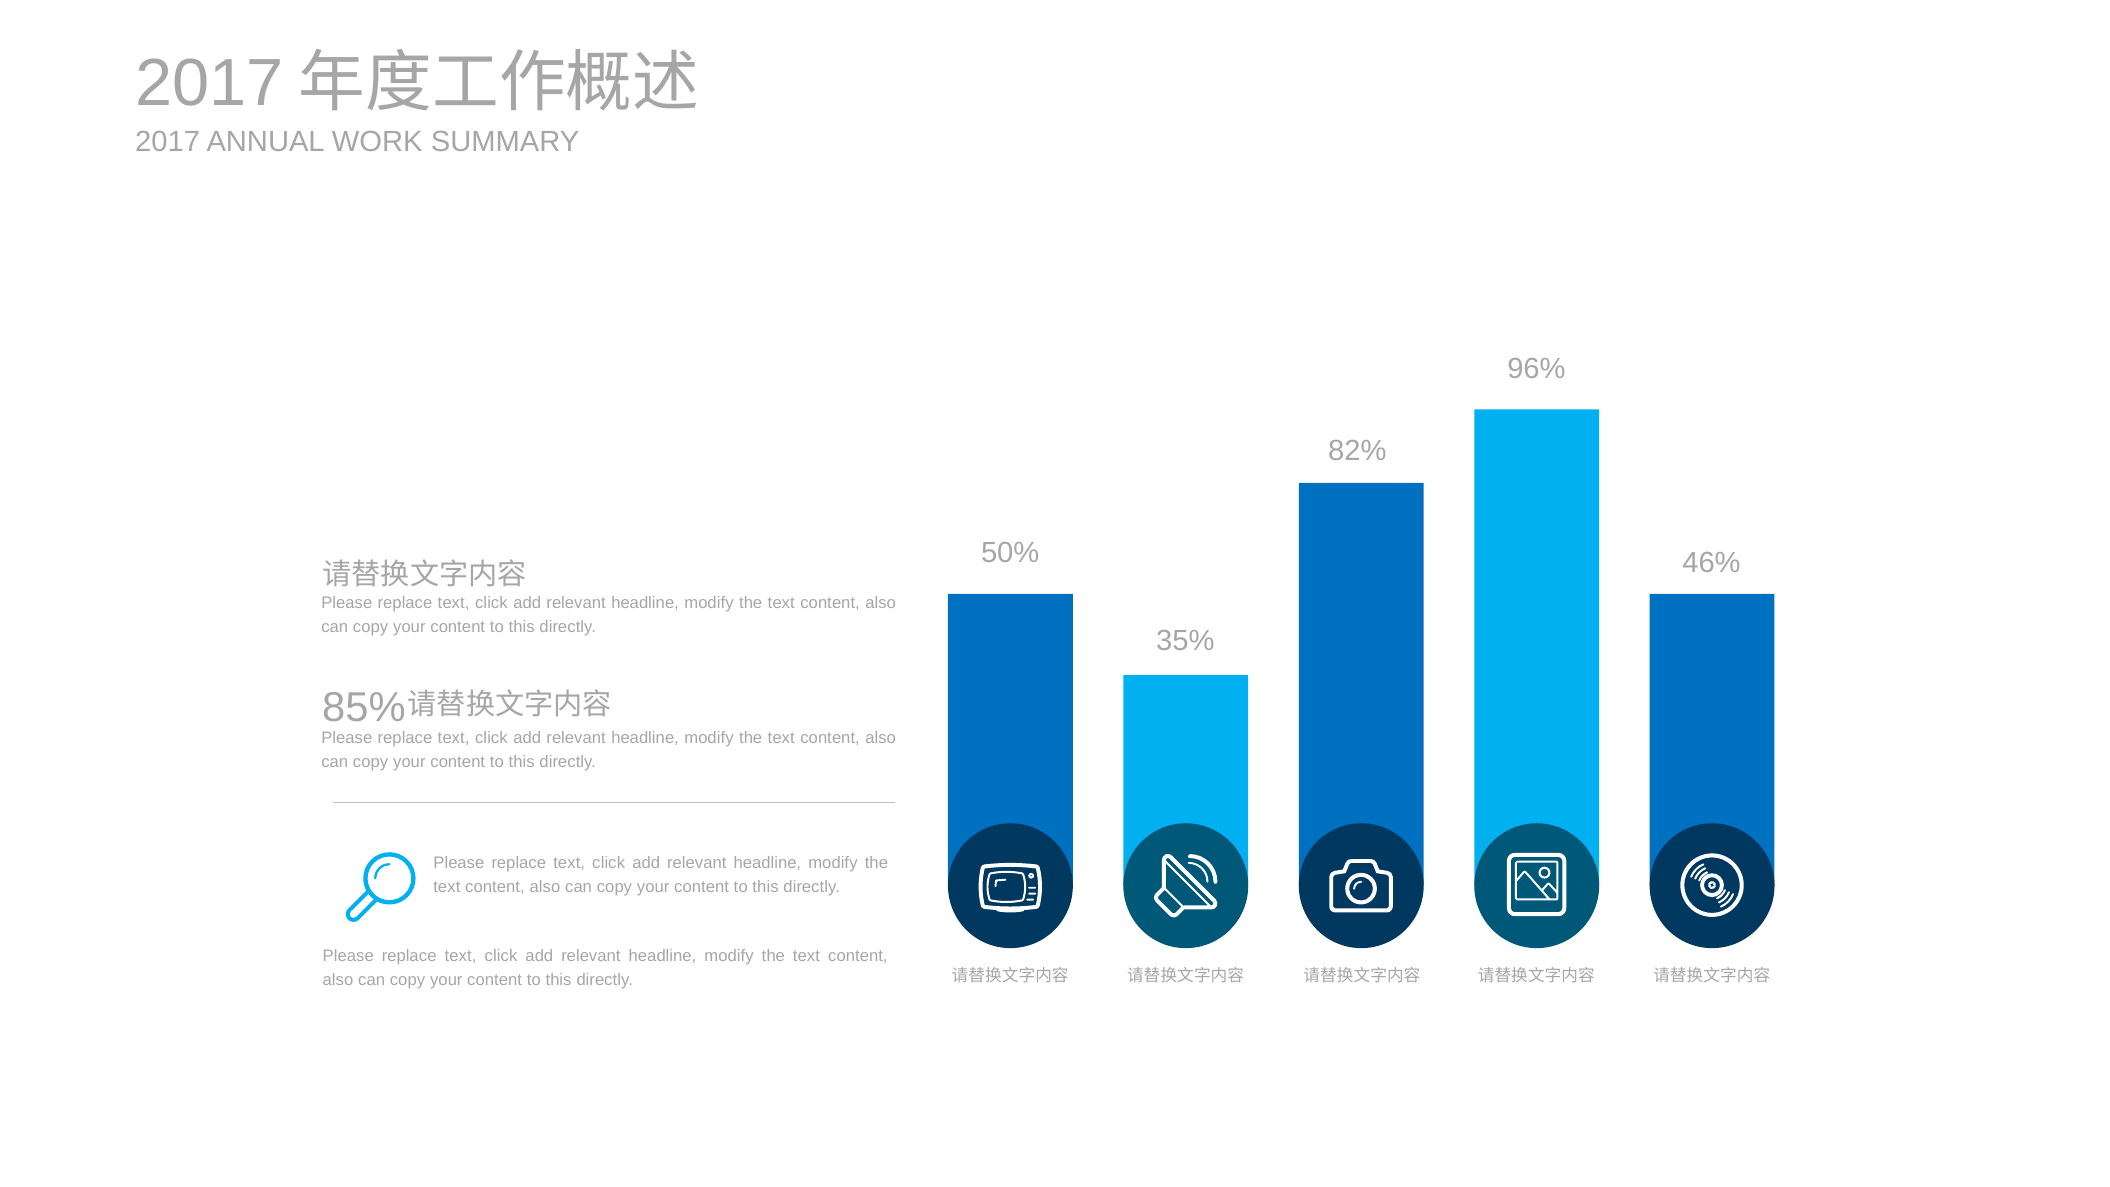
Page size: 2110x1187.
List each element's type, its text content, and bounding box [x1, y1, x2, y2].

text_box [1153, 853, 1218, 918]
text_box [1473, 408, 1600, 875]
text_box [1122, 674, 1249, 876]
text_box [345, 852, 416, 922]
text_box 35% [1156, 614, 1215, 657]
text_box 请替换文字内容 [1303, 961, 1421, 985]
text_box [1122, 822, 1250, 950]
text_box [978, 862, 1043, 913]
text_box [1298, 482, 1425, 876]
text_box 85% [322, 669, 406, 723]
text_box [1506, 852, 1567, 917]
text_box [1648, 822, 1776, 950]
text_box [1473, 822, 1601, 950]
text_box 50% [980, 526, 1040, 569]
text_box 请替换文字内容 [322, 548, 528, 588]
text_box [1329, 858, 1393, 913]
text_box 96% [1507, 341, 1566, 384]
text_box 请替换文字内容 [951, 961, 1070, 985]
text_box [1297, 822, 1425, 950]
text_box [946, 822, 1074, 950]
text_box Please replace text, click add relevant headline, modify the text content, also can copy your content to this directly. [433, 847, 889, 896]
text_box 82% [1328, 424, 1387, 467]
text_box Please replace text, click add relevant headline, modify the text content, also can copy your content to this directly. [321, 588, 897, 637]
text_box 请替换文字内容 [407, 678, 686, 721]
text_box Please replace text, click add relevant headline, modify the text content, also can copy your content to this directly. [321, 723, 897, 772]
text_box [1649, 593, 1776, 877]
text_box 请替换文字内容 [1653, 960, 1771, 985]
text_box 2017年度工作概述 [135, 38, 783, 119]
text_box 请替换文字内容 [1477, 960, 1596, 985]
text_box 2017 ANNUAL WORK SUMMARY [135, 122, 596, 158]
text_box 46% [1682, 536, 1742, 579]
text_box Please replace text, click add relevant headline, modify the text content, also can copy your content to this directly. [322, 941, 889, 989]
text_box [1680, 853, 1744, 917]
text_box [947, 593, 1074, 875]
text_box 请替换文字内容 [1127, 961, 1245, 985]
